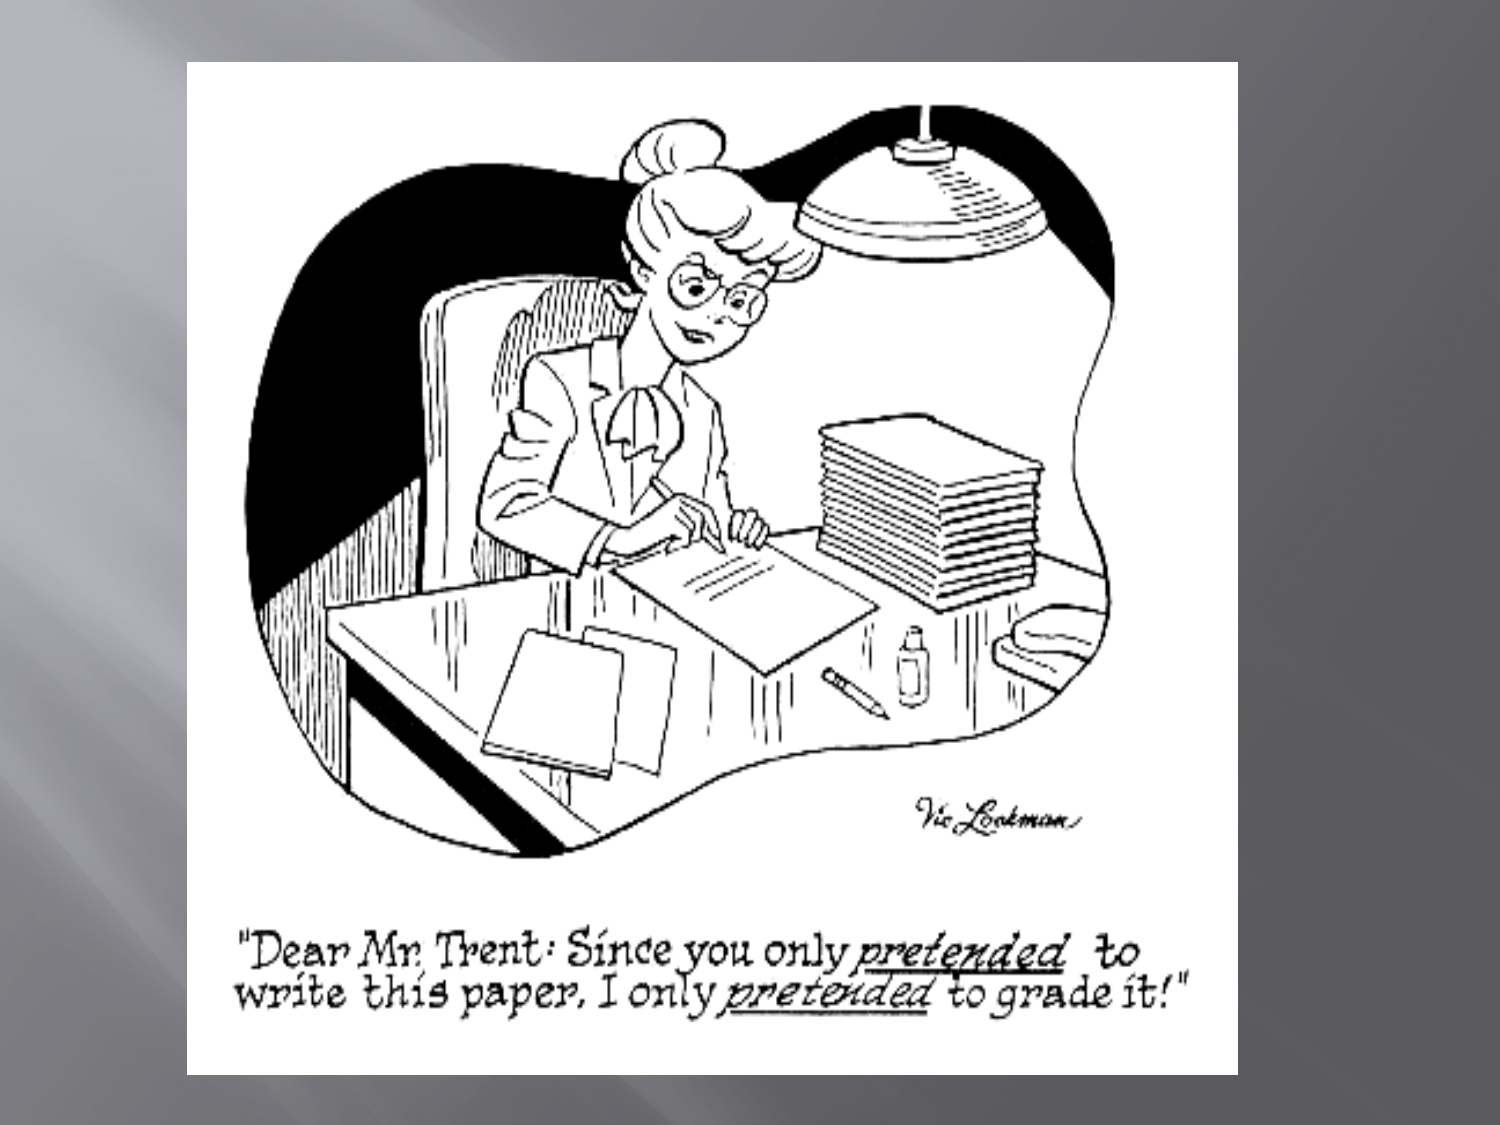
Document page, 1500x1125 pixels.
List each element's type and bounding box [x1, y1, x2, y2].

list [187, 62, 1238, 1076]
